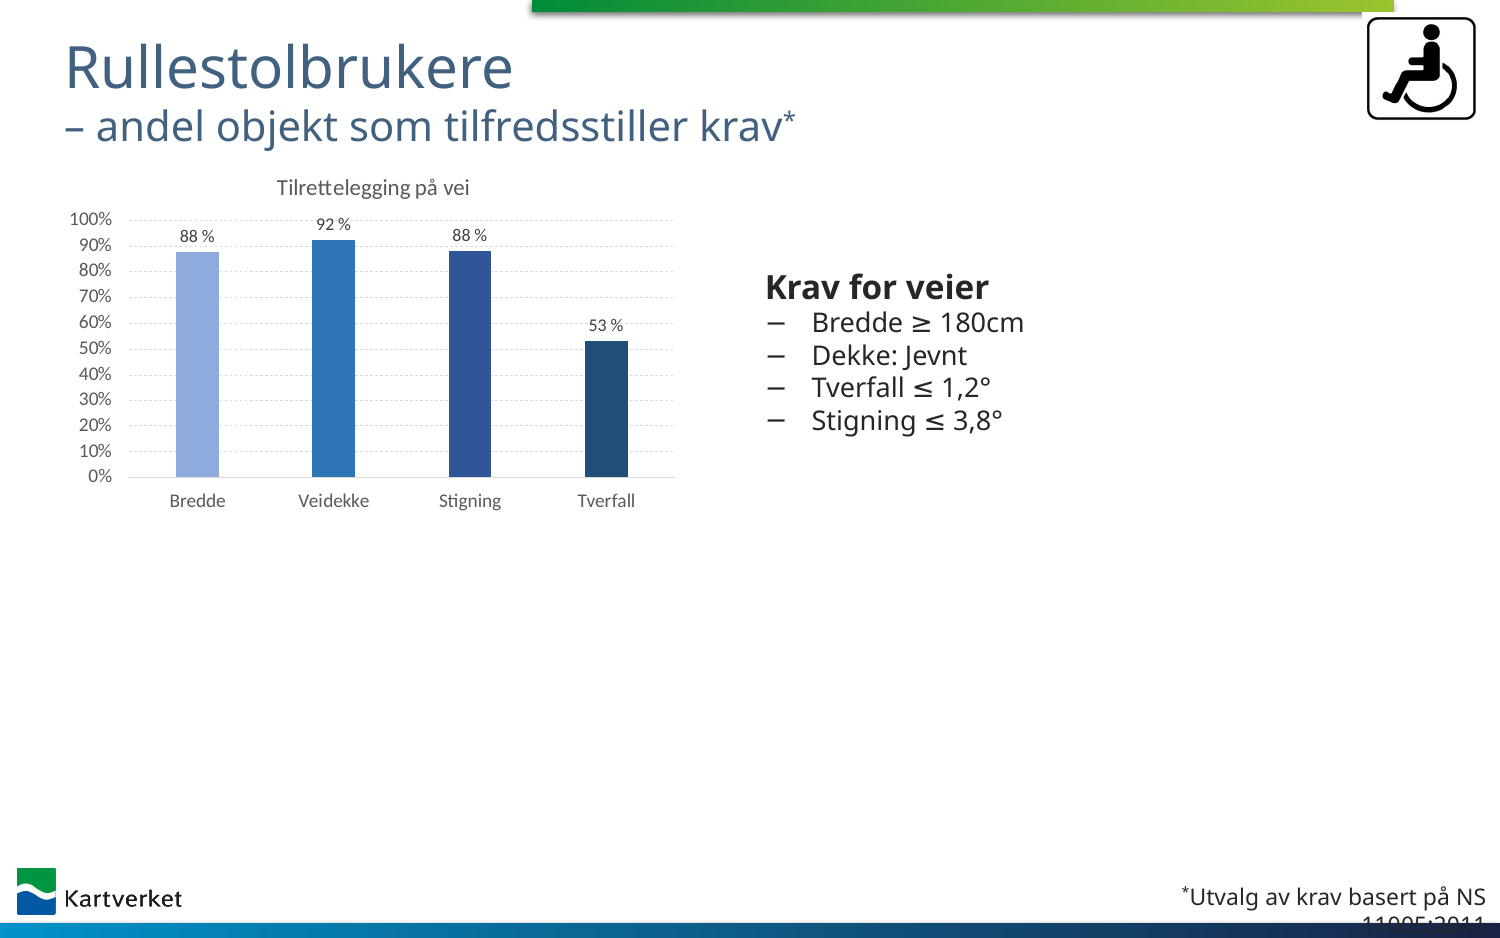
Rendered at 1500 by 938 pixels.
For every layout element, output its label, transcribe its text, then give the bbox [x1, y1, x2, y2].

picture [62, 166, 685, 519]
text_box Krav for veier Bredde ≥ 180cm Dekke: Jevnt Tverfall ≤ 1,2° Stigning ≤ 3,8° [750, 258, 1234, 444]
picture [1362, 12, 1481, 126]
text_box Rullestolbrukere – andel objekt som tilfredsstiller krav* [49, 25, 1431, 158]
text_box *Utvalg av krav basert på NS 11005:2011 [1068, 873, 1500, 938]
